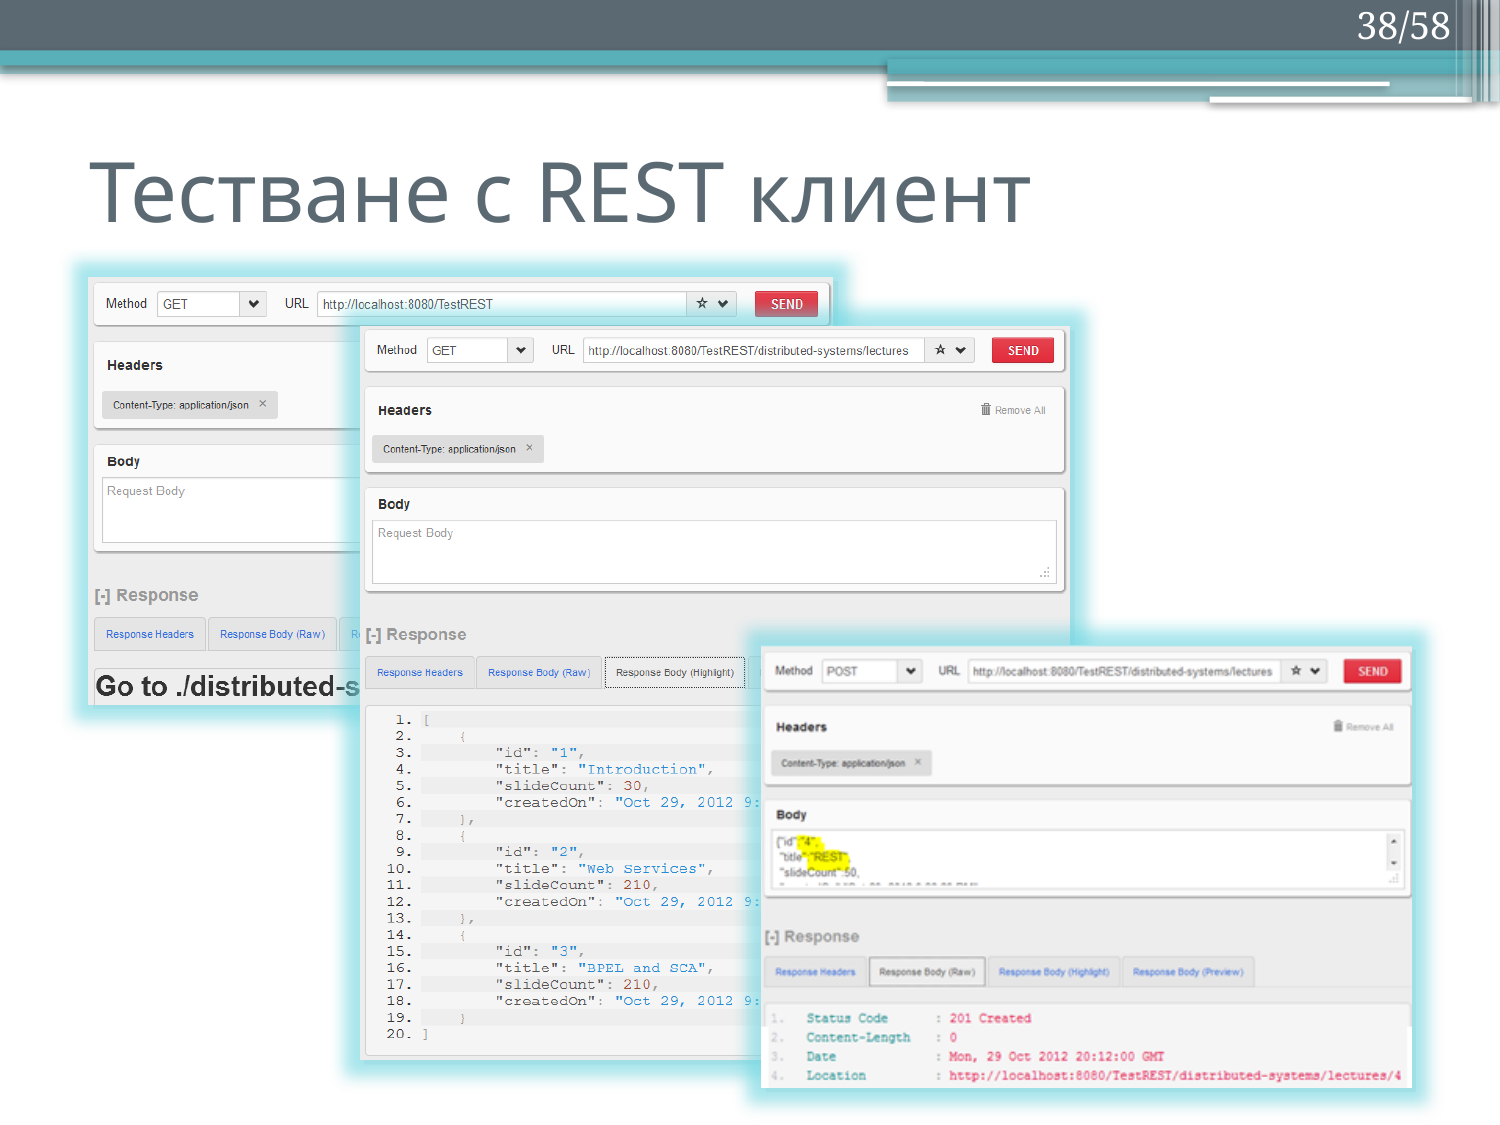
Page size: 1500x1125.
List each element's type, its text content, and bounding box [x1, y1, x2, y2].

title Тестване с REST клиент [75, 101, 1425, 277]
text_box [88, 276, 1412, 1088]
slide_number 38/58 [1305, 0, 1466, 61]
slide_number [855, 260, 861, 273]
